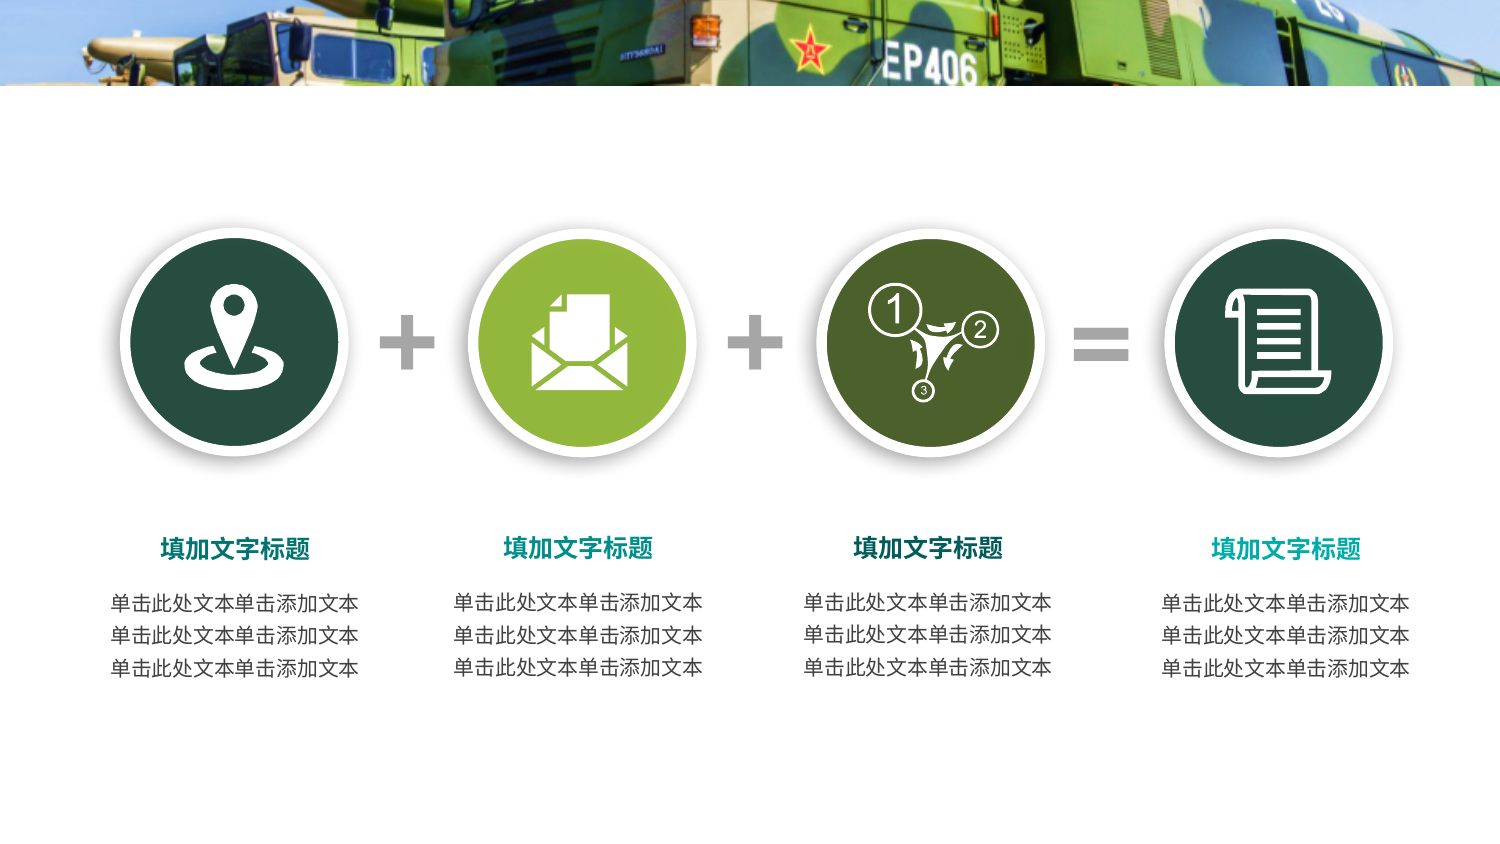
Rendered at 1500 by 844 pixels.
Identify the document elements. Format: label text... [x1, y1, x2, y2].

text_box 单击此处文本单击添加文本单击此处文本单击添加文本单击此处文本单击添加文本 [1159, 575, 1414, 681]
text_box 填加文字标题 [780, 524, 1077, 563]
text_box 填加文字标题 [430, 525, 728, 563]
text_box [824, 233, 1033, 453]
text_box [531, 294, 628, 390]
text_box [476, 233, 687, 453]
text_box [868, 282, 1000, 403]
text_box 填加文字标题 [87, 525, 384, 564]
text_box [184, 284, 284, 391]
text_box + [687, 262, 824, 413]
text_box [1225, 288, 1332, 395]
text_box [1170, 233, 1389, 453]
text_box [124, 232, 339, 452]
text_box 填加文字标题 [1138, 525, 1435, 564]
text_box 单击此处文本单击添加文本单击此处文本单击添加文本单击此处文本单击添加文本 [451, 575, 706, 680]
text_box = [1033, 264, 1170, 415]
text_box 单击此处文本单击添加文本单击此处文本单击添加文本单击此处文本单击添加文本 [107, 575, 362, 681]
text_box + [339, 262, 476, 413]
picture [0, 0, 1500, 86]
text_box 单击此处文本单击添加文本单击此处文本单击添加文本单击此处文本单击添加文本 [801, 574, 1056, 680]
